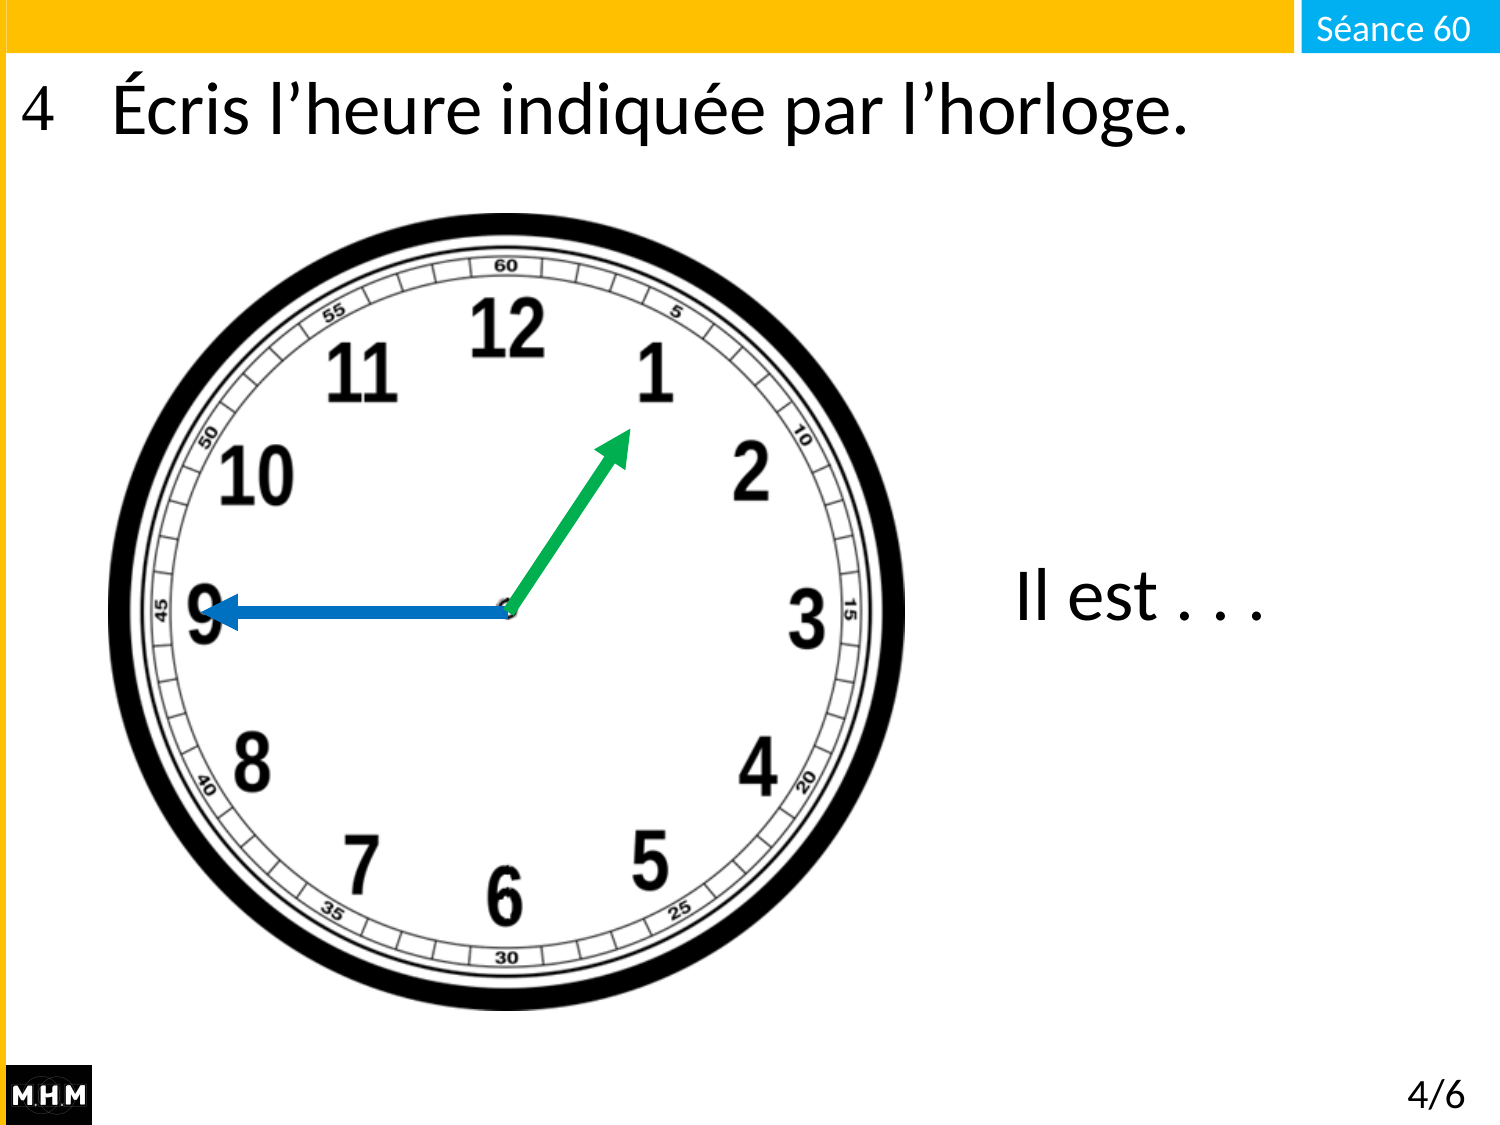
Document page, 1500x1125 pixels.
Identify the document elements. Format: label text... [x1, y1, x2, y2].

picture [6, 1065, 92, 1125]
picture [108, 213, 905, 1011]
title Écris l’heure indiquée par l’horloge. [96, 60, 1391, 160]
list 4/6 [1373, 1064, 1500, 1125]
text_box Il est . . . [999, 546, 1391, 646]
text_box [508, 428, 631, 613]
